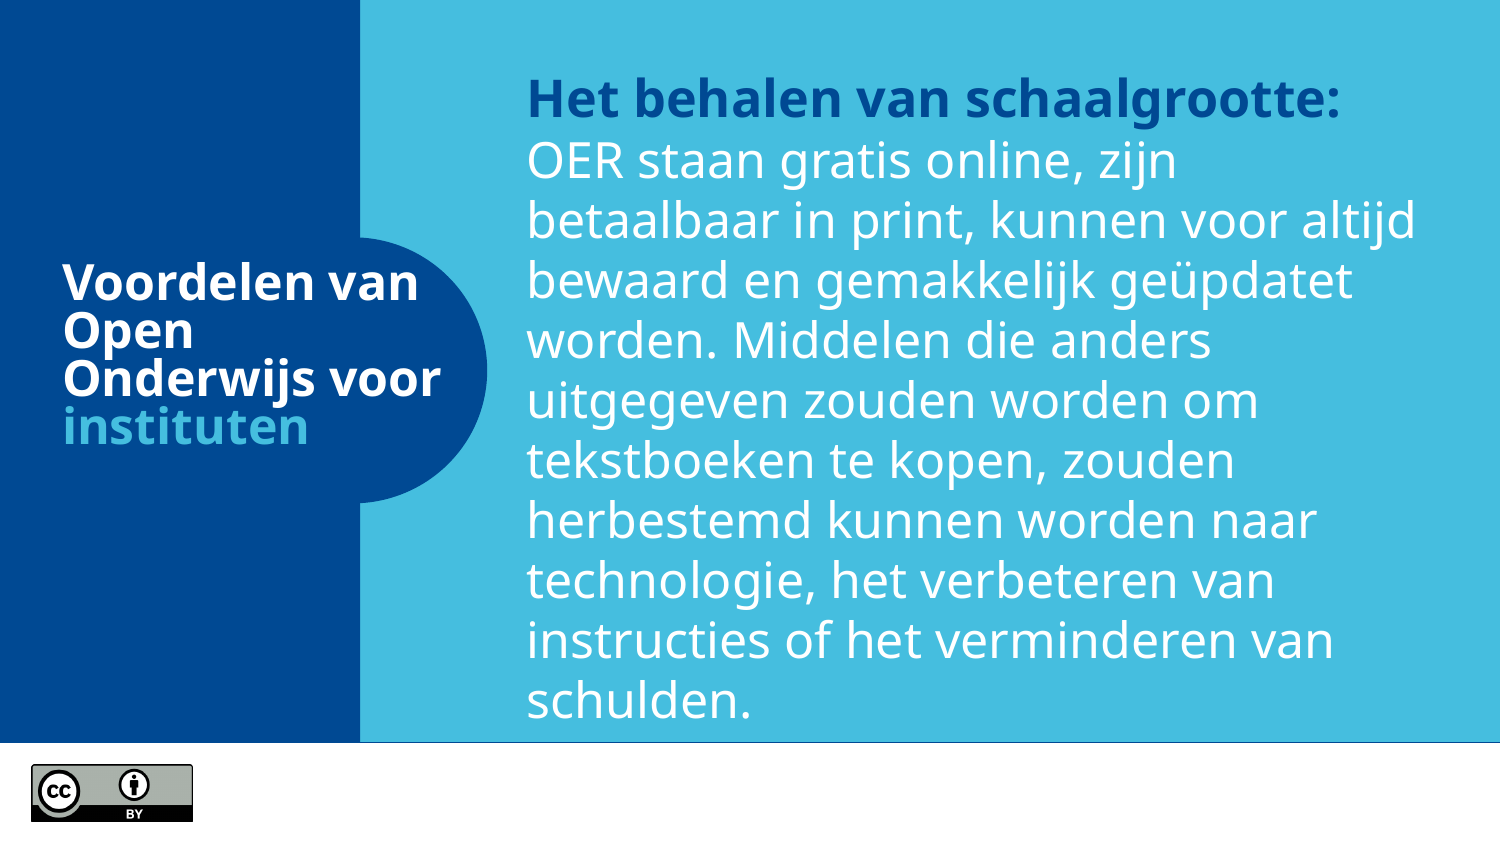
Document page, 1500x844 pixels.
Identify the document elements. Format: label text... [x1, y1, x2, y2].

picture [31, 764, 193, 822]
text_box Voordelen van Open Onderwijs voor instituten [47, 246, 462, 469]
text_box [304, 237, 401, 246]
text_box [262, 469, 443, 504]
text_box Het behalen van schaalgrootte: OER staan gratis online, zijn betaalbaar in print, kunnen voor altijd bewaard en gemakkelijk geüpdatet worden. Middelen die anders uitgegeven zouden worden om tekstboeken te kopen, zouden herbestemd kunnen worden naar technologie, het verbeteren van instructies of het verminderen van schulden. [511, 50, 1458, 741]
text_box [0, 0, 361, 742]
text_box [462, 292, 488, 448]
text_box [0, 750, 1500, 844]
